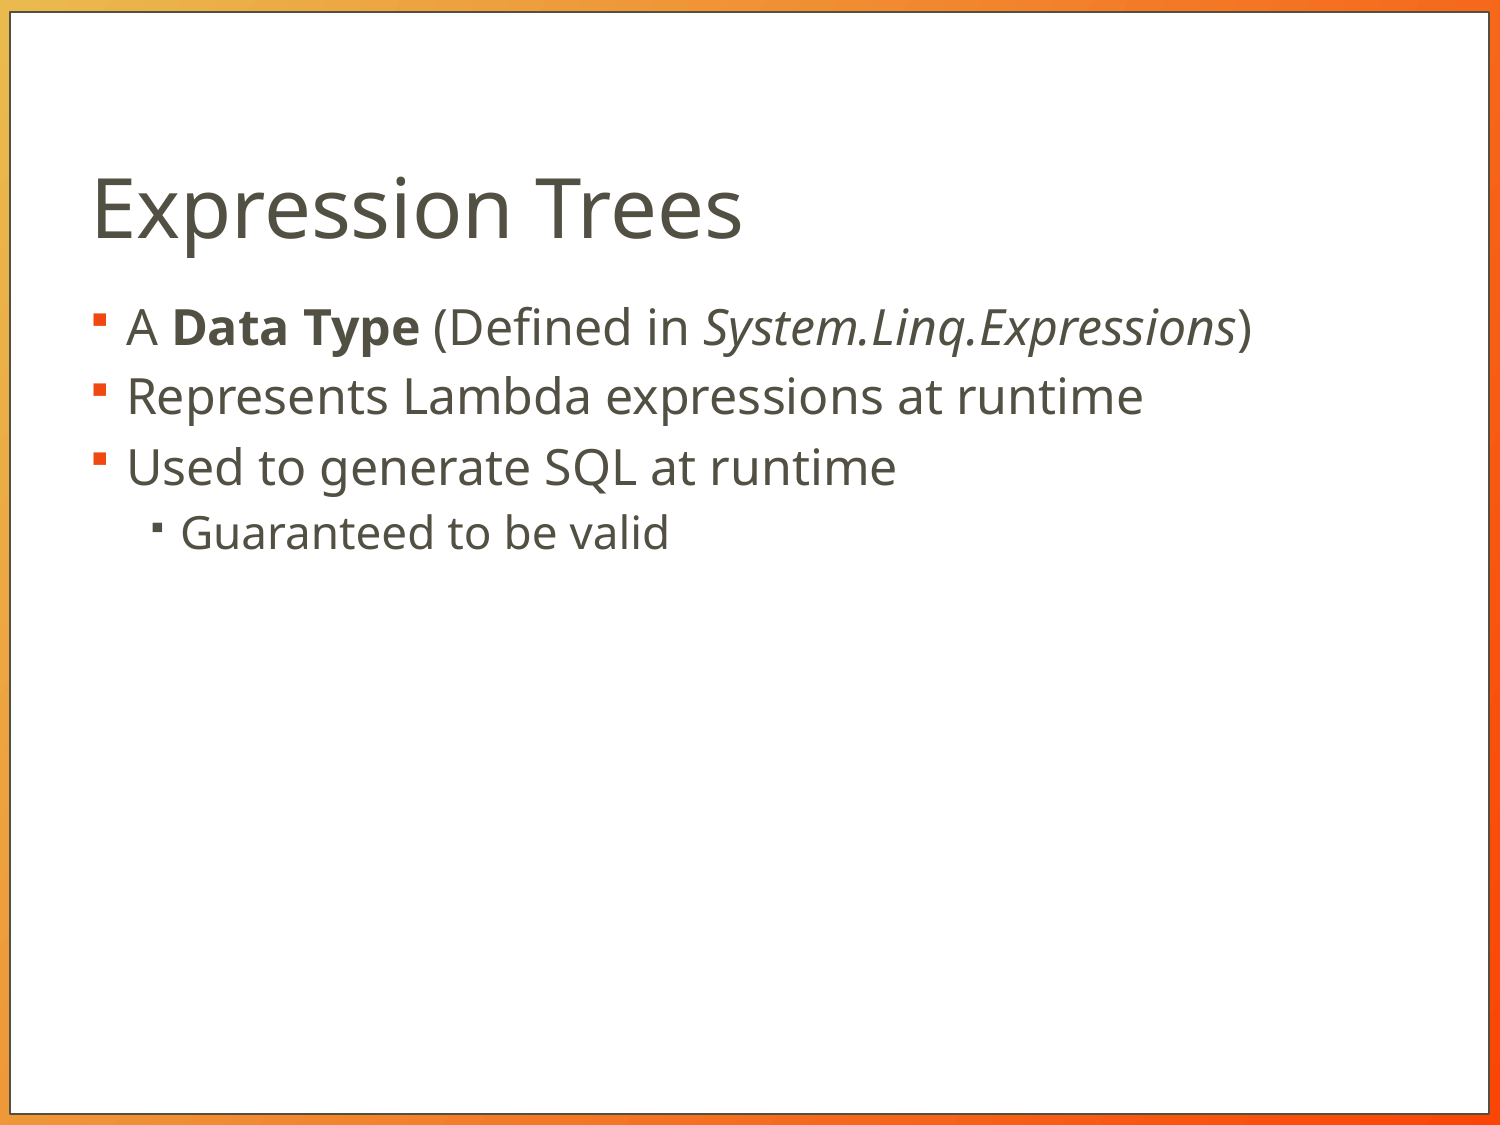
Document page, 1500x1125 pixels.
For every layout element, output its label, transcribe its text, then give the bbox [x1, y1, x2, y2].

list A Data Type (Defined in System.Linq.Expressions) Represents Lambda expressions at runtime Used to generate SQL at runtime Guaranteed to be valid [75, 287, 1425, 1005]
title Expression Trees [75, 75, 1425, 263]
